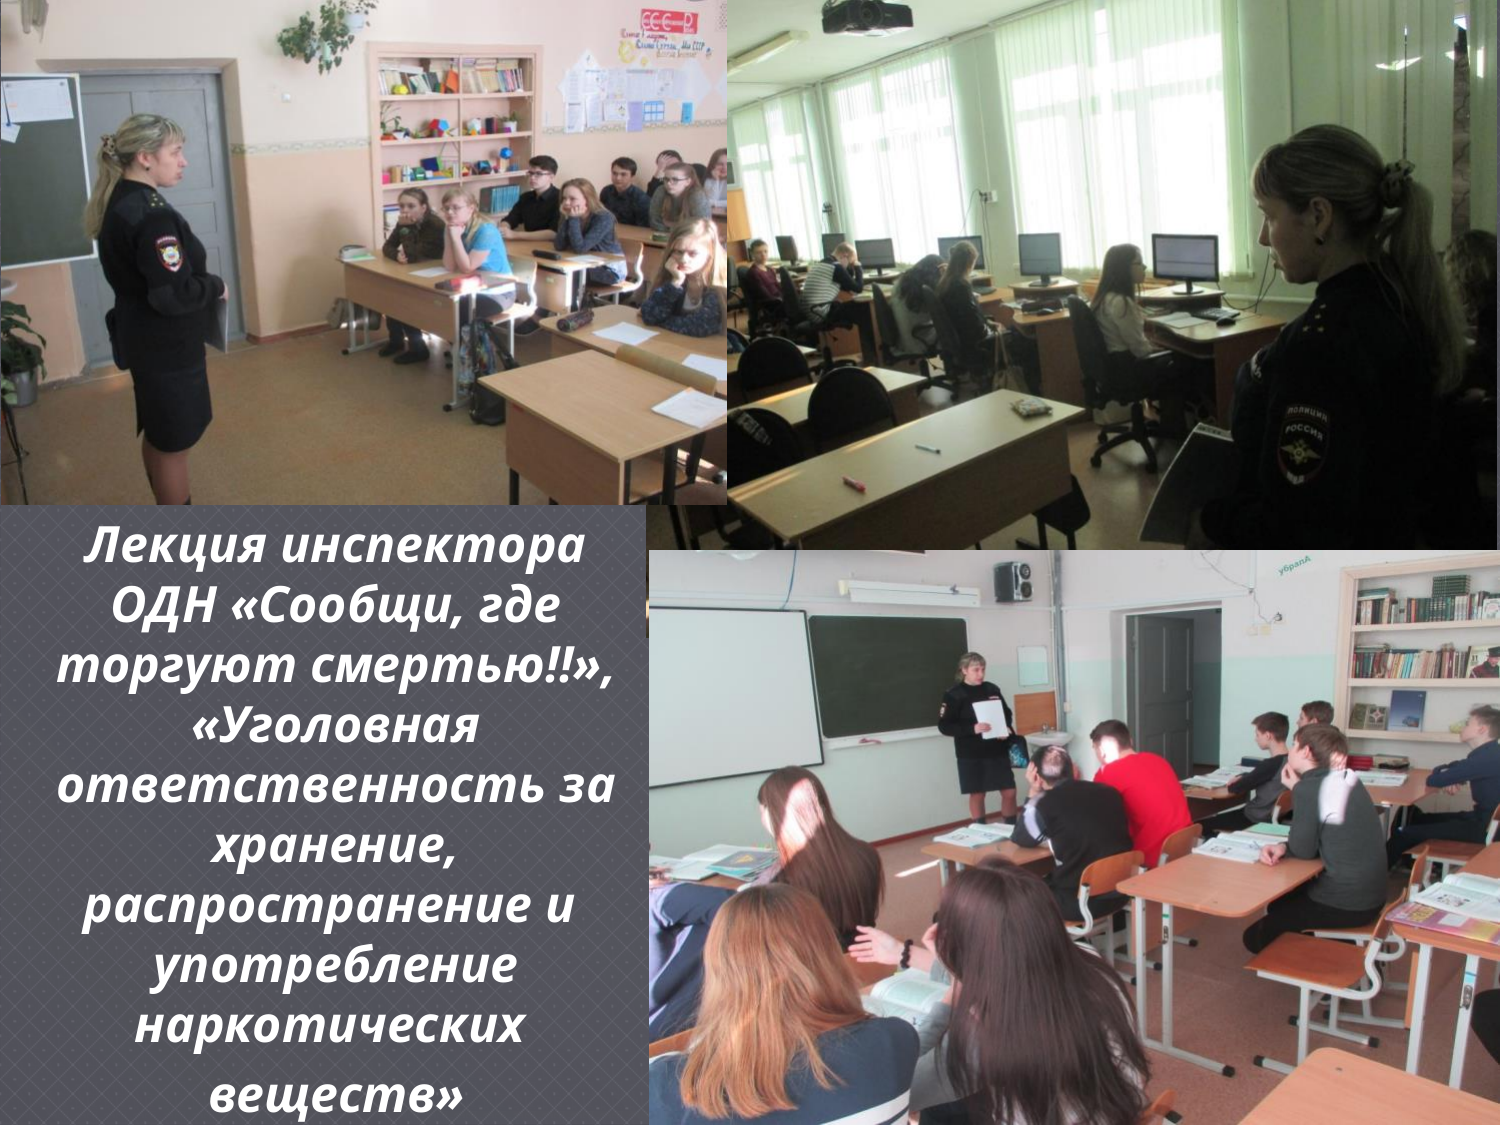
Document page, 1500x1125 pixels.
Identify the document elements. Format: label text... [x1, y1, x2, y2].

list Лекция инспектора ОДН «Сообщи, где торгуют смертью!!», «Уголовная ответственность за хранение, распространение и употребление наркотических веществ» [23, 507, 639, 1035]
picture [0, 0, 1500, 1125]
